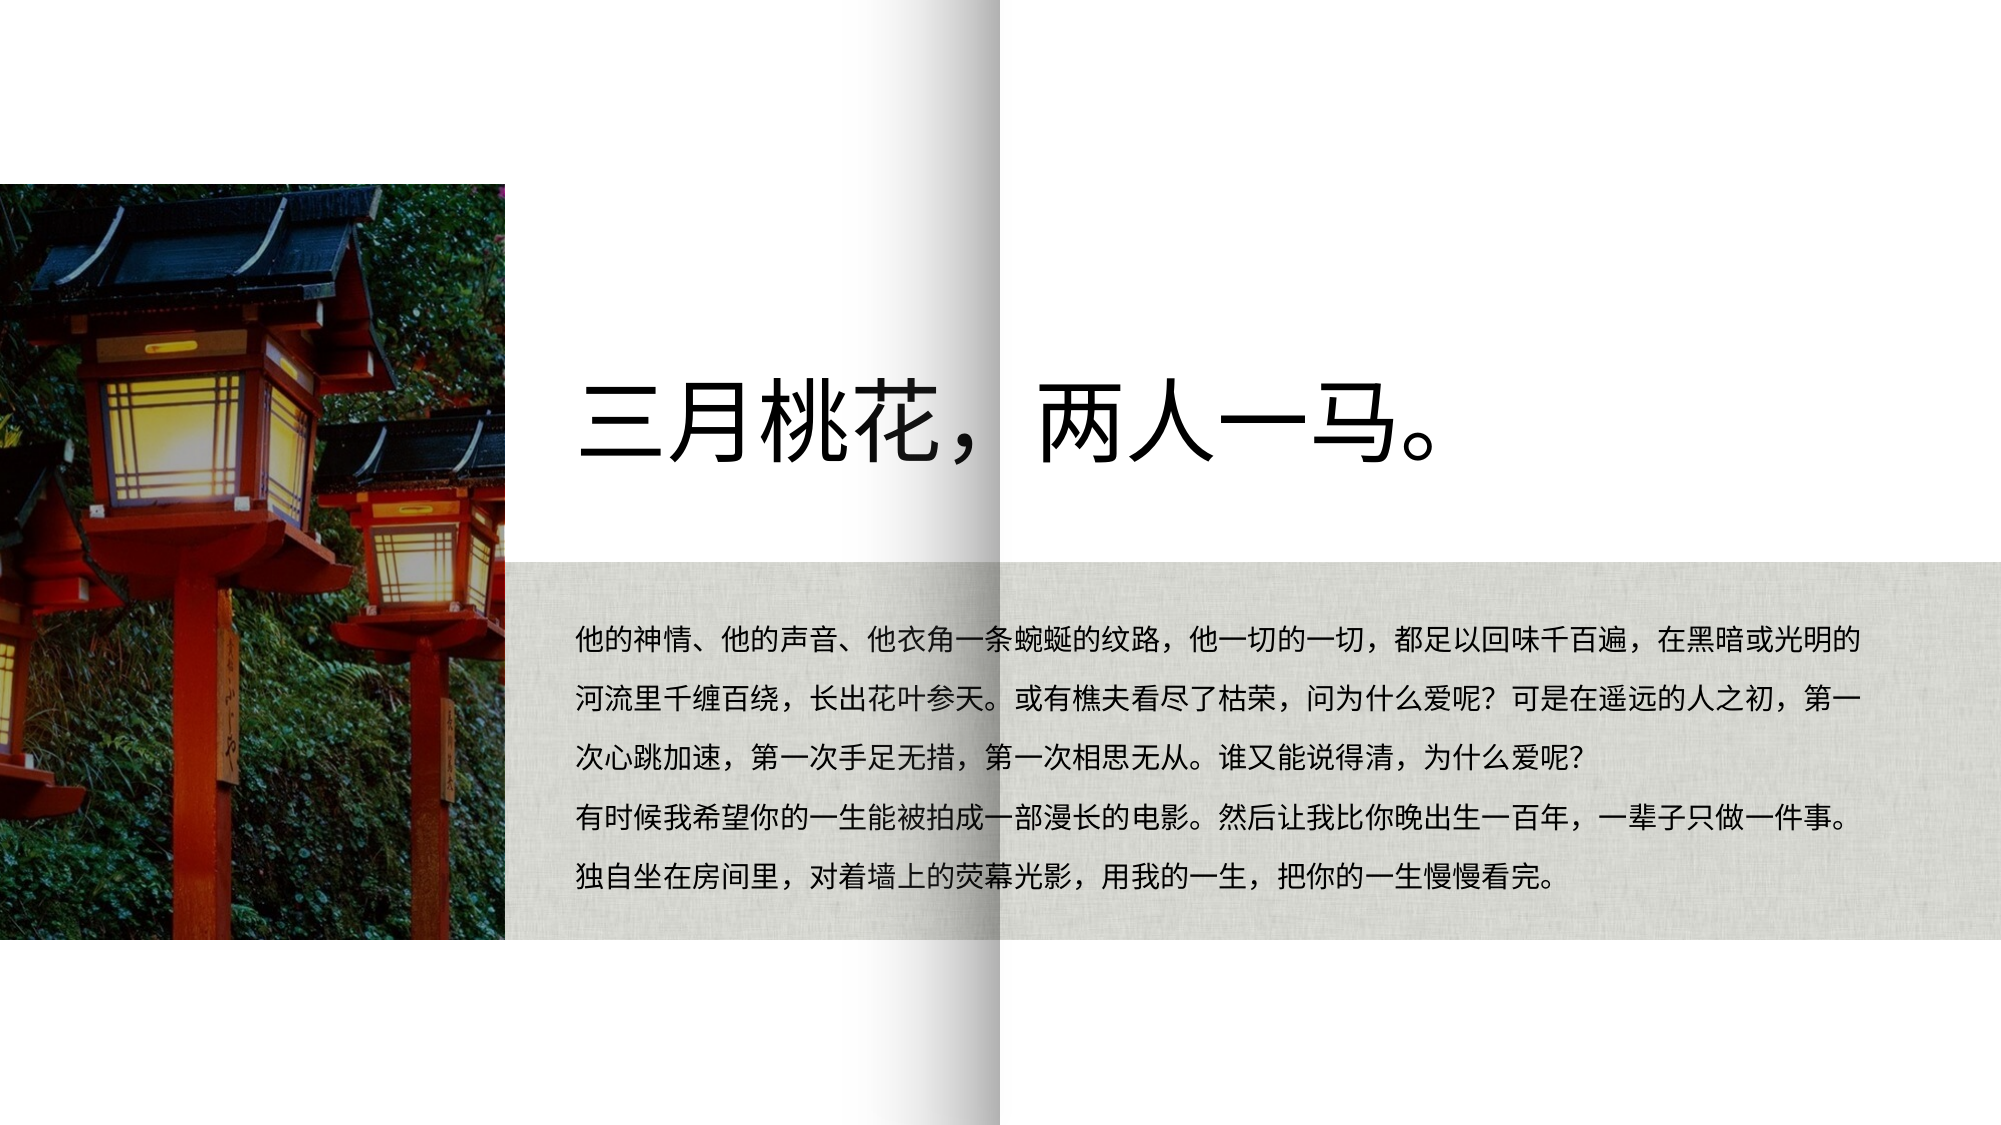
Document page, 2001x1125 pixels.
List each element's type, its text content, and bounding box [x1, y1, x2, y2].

text_box 他的神情、他的声音、他衣角一条蜿蜒的纹路，他一切的一切，都足以回味千百遍，在黑暗或光明的河流里千缠百绕，长出花叶参天。或有樵夫看尽了枯荣，问为什么爱呢？可是在遥远的人之初，第一次心跳加速，第一次手足无措，第一次相思无从。谁又能说得清，为什么爱呢？ 有时候我希望你的一生能被拍成一部漫长的电影。然后让我比你晚出生一百年，一辈子只做一件事。独自坐在房间里，对着墙上的荧幕光影，用我的一生，把你的一生慢慢看完。 [1004, 589, 1881, 901]
text_box [0, 0, 1001, 1125]
picture [0, 184, 505, 941]
text_box 三月桃花，两人一马。 [1004, 356, 1488, 482]
text_box [1004, 562, 2000, 941]
